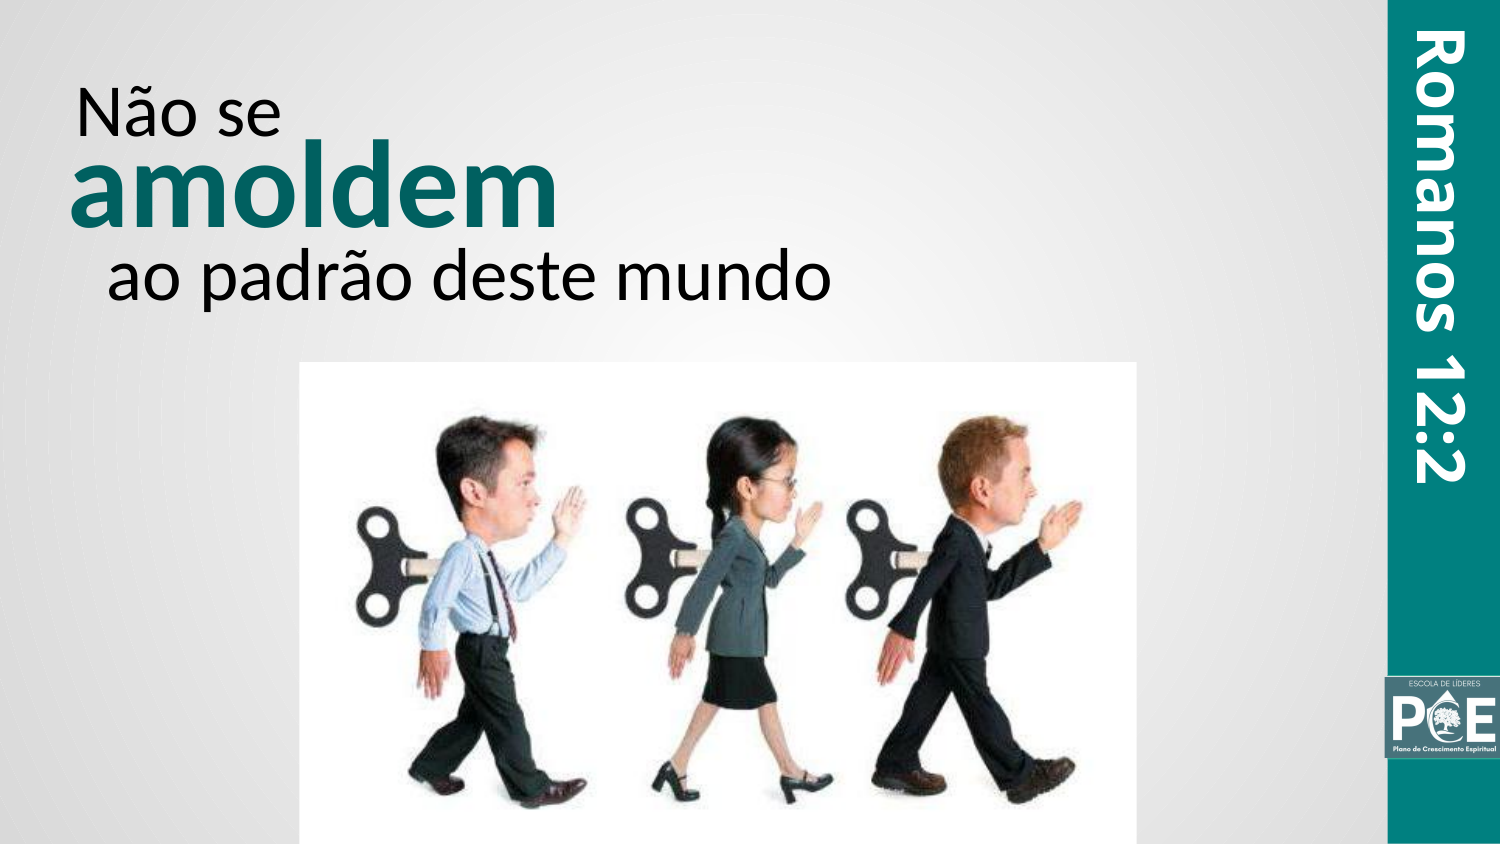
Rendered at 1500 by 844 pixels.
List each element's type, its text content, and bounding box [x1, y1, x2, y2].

text_box Não se [67, 54, 291, 95]
text_box Romanos 12:2 [1397, 18, 1492, 494]
picture [299, 362, 1137, 844]
text_box amoldem [60, 95, 569, 261]
picture [1384, 676, 1500, 758]
text_box ao padrão deste mundo [99, 218, 841, 324]
